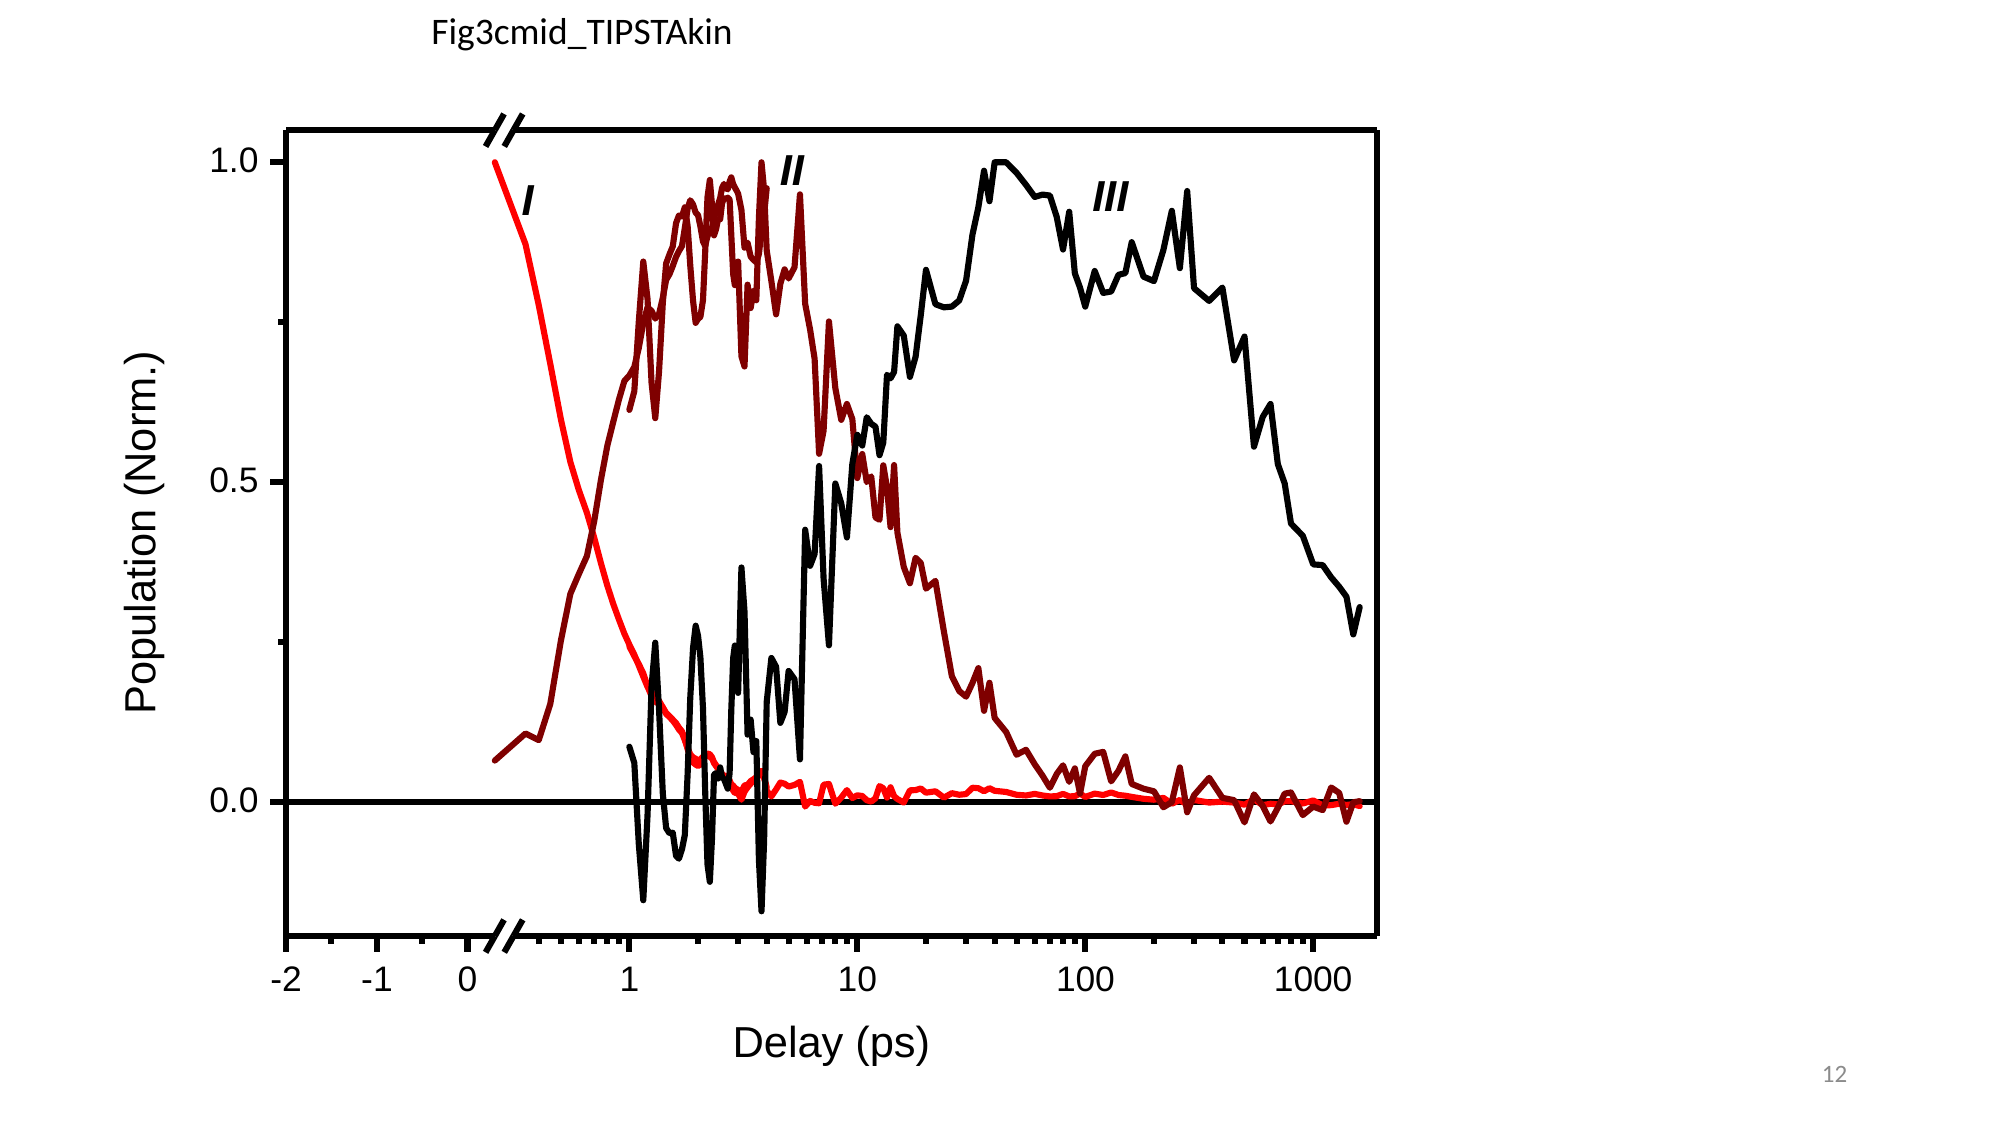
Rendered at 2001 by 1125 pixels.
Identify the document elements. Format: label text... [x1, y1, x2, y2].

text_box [0, 0, 1602, 1125]
slide_number 12 [1602, 1042, 1863, 1103]
